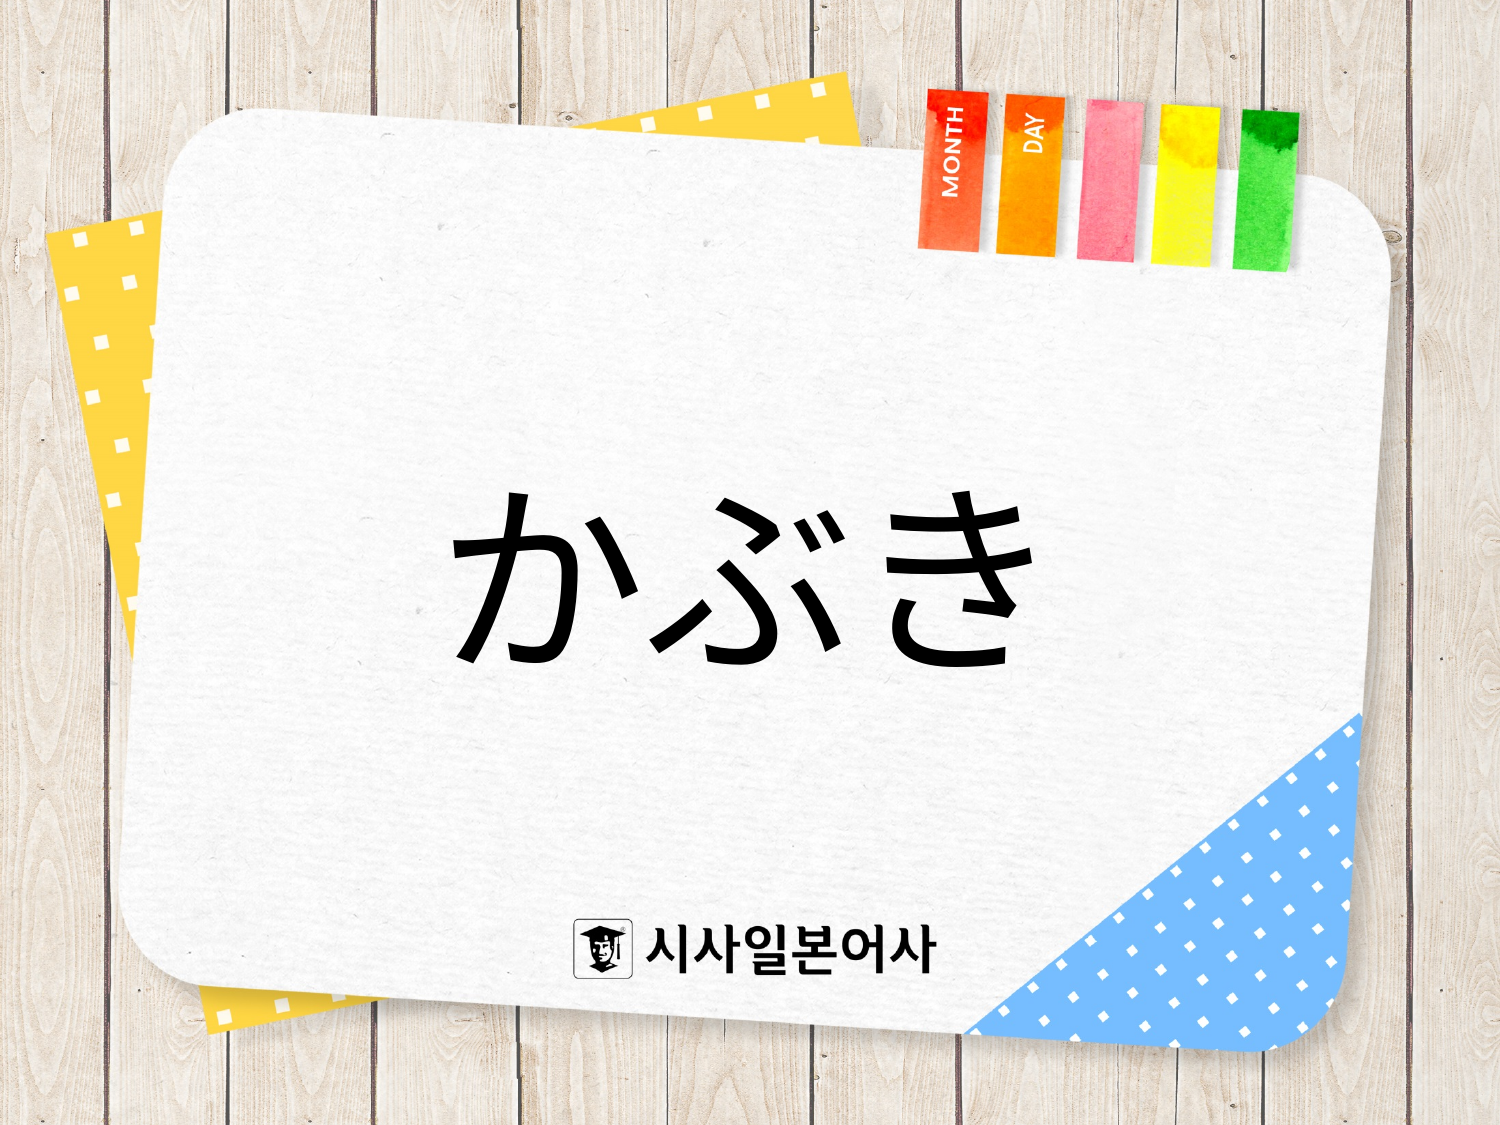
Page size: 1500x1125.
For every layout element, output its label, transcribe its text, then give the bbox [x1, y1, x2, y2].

picture [0, 0, 1500, 1125]
title かぶき [75, 338, 1425, 811]
